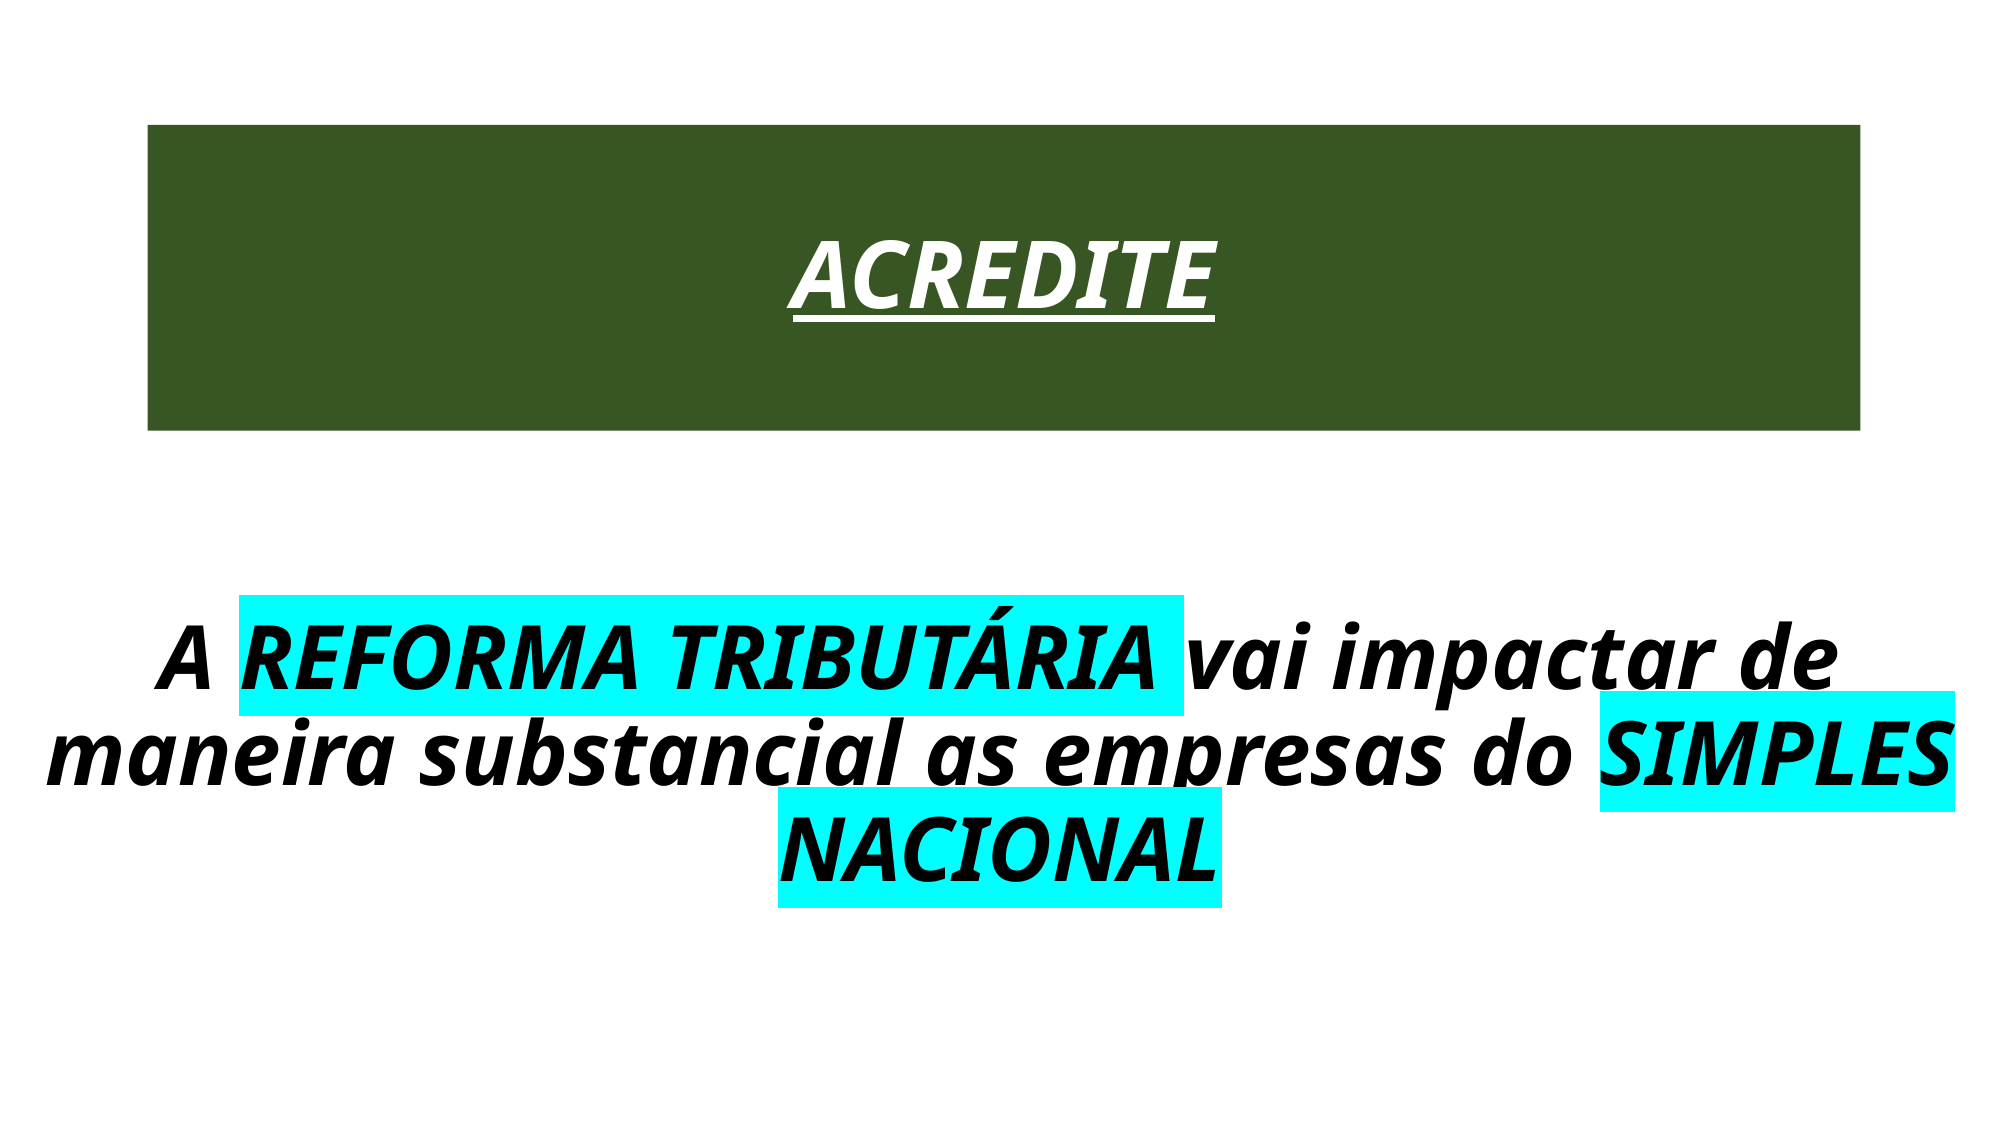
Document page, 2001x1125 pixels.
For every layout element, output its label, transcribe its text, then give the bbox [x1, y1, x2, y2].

text_box A REFORMA TRIBUTÁRIA vai impactar de maneira substancial as empresas do SIMPLES NACIONAL [0, 604, 2000, 910]
text_box ACREDITE [147, 124, 1861, 431]
